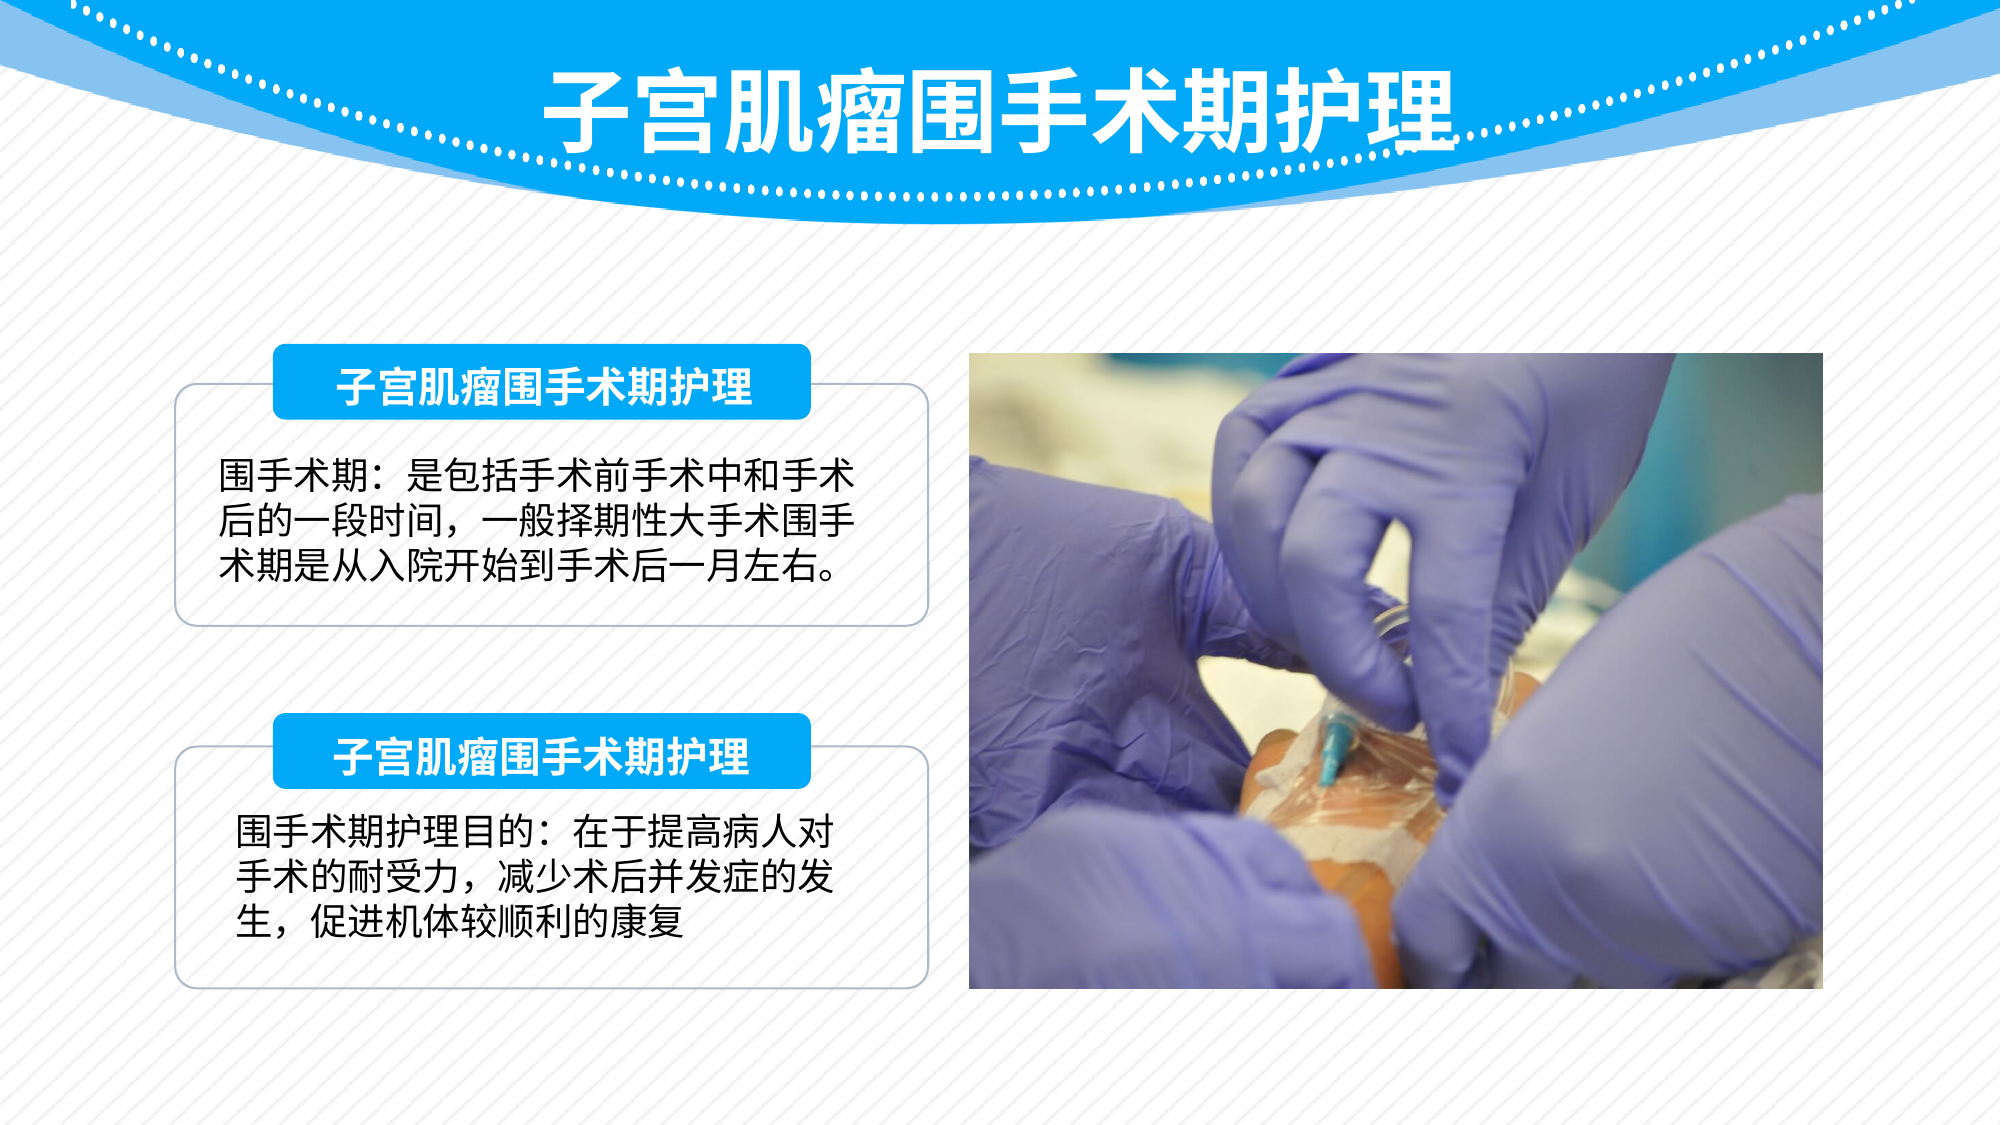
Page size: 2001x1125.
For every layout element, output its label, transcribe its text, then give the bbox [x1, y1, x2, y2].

picture [1704, 68, 1710, 77]
picture [1882, 6, 1888, 14]
picture [219, 65, 225, 73]
text_box [272, 713, 811, 789]
picture [720, 183, 726, 191]
picture [1173, 180, 1178, 188]
picture [84, 7, 89, 15]
picture [110, 19, 116, 27]
picture [440, 134, 445, 143]
picture [97, 13, 103, 21]
picture [1130, 184, 1136, 192]
picture [1144, 183, 1150, 191]
picture [1841, 21, 1847, 30]
text_box 围手术期：是包括手术前手术中和手术后的一段时间，一般择期性大手术围手术期是从入院开始到手术后一月左右。 [204, 444, 881, 639]
picture [191, 54, 197, 62]
text_box 子宫肌瘤围手术期护理 [525, 46, 1473, 172]
picture [706, 181, 712, 190]
picture [861, 192, 867, 200]
picture [1088, 187, 1093, 196]
picture [356, 112, 362, 120]
picture [1551, 112, 1557, 120]
picture [1745, 55, 1751, 63]
picture [975, 192, 980, 201]
picture [734, 184, 740, 192]
picture [124, 25, 129, 34]
picture [1717, 64, 1723, 73]
picture [1537, 115, 1543, 124]
picture [918, 193, 924, 201]
picture [692, 180, 698, 188]
picture [398, 123, 403, 132]
picture [1827, 26, 1833, 34]
picture [890, 193, 895, 201]
picture [1102, 186, 1107, 195]
picture [1243, 172, 1249, 180]
text_box 子宫肌瘤围手术期护理 [317, 723, 777, 788]
picture [649, 174, 655, 183]
picture [246, 75, 252, 83]
picture [1869, 11, 1874, 19]
picture [664, 176, 669, 184]
text_box [272, 343, 811, 420]
picture [1731, 60, 1737, 68]
picture [1186, 179, 1192, 187]
picture [1215, 175, 1220, 184]
picture [1593, 101, 1599, 109]
picture [1759, 50, 1764, 59]
picture [1579, 105, 1585, 113]
picture [1662, 81, 1668, 89]
picture [384, 120, 389, 128]
picture [509, 151, 515, 159]
picture [833, 191, 839, 199]
picture [989, 192, 994, 200]
picture [1773, 46, 1778, 54]
picture [1607, 97, 1613, 105]
picture [1676, 77, 1682, 85]
picture [805, 190, 811, 197]
picture [1495, 125, 1501, 134]
picture [315, 99, 320, 107]
picture [1786, 41, 1792, 49]
picture [481, 145, 487, 152]
picture [1635, 89, 1640, 97]
picture [748, 185, 754, 193]
picture [412, 127, 417, 135]
picture [1116, 185, 1121, 193]
picture [205, 60, 211, 68]
picture [1158, 182, 1164, 190]
picture [1565, 108, 1571, 117]
picture [1690, 73, 1695, 81]
picture [1814, 31, 1819, 39]
picture [1003, 192, 1008, 200]
picture [1896, 0, 1901, 8]
picture [328, 103, 334, 111]
picture [425, 131, 431, 139]
picture [904, 193, 909, 201]
picture [1073, 188, 1079, 197]
picture [260, 80, 265, 88]
picture [947, 193, 952, 201]
text_box 子宫肌瘤围手术期护理 [320, 353, 780, 419]
picture [1031, 191, 1037, 199]
picture [287, 90, 293, 98]
picture [301, 94, 306, 103]
picture [467, 141, 473, 149]
picture [763, 186, 768, 195]
picture [678, 178, 683, 186]
picture [164, 43, 170, 51]
picture [819, 190, 825, 198]
picture [1059, 189, 1065, 197]
picture [1523, 119, 1529, 127]
picture [932, 193, 937, 201]
picture [453, 138, 459, 146]
text_box [175, 383, 929, 626]
picture [273, 85, 279, 93]
picture [232, 70, 238, 78]
picture [1649, 85, 1654, 93]
text_box [175, 746, 929, 989]
picture [1201, 177, 1206, 185]
picture [1510, 122, 1515, 131]
picture [1017, 191, 1023, 199]
picture [635, 172, 641, 181]
picture [960, 193, 966, 201]
picture [151, 37, 156, 45]
picture [791, 188, 796, 197]
picture [178, 49, 184, 57]
picture [342, 108, 348, 116]
text_box 围手术期护理目的：在于提高病人对手术的耐受力，减少术后并发症的发生，促进机体较顺利的康复 [220, 800, 865, 950]
picture [1045, 190, 1051, 198]
picture [1621, 93, 1626, 101]
picture [847, 191, 853, 199]
picture [1482, 129, 1487, 137]
picture [777, 187, 782, 196]
picture [876, 192, 881, 200]
picture [1800, 36, 1806, 44]
picture [495, 147, 501, 156]
picture [1229, 173, 1235, 182]
picture [0, 0, 2001, 1125]
picture [1855, 16, 1860, 24]
picture [137, 31, 143, 39]
picture [370, 116, 376, 124]
